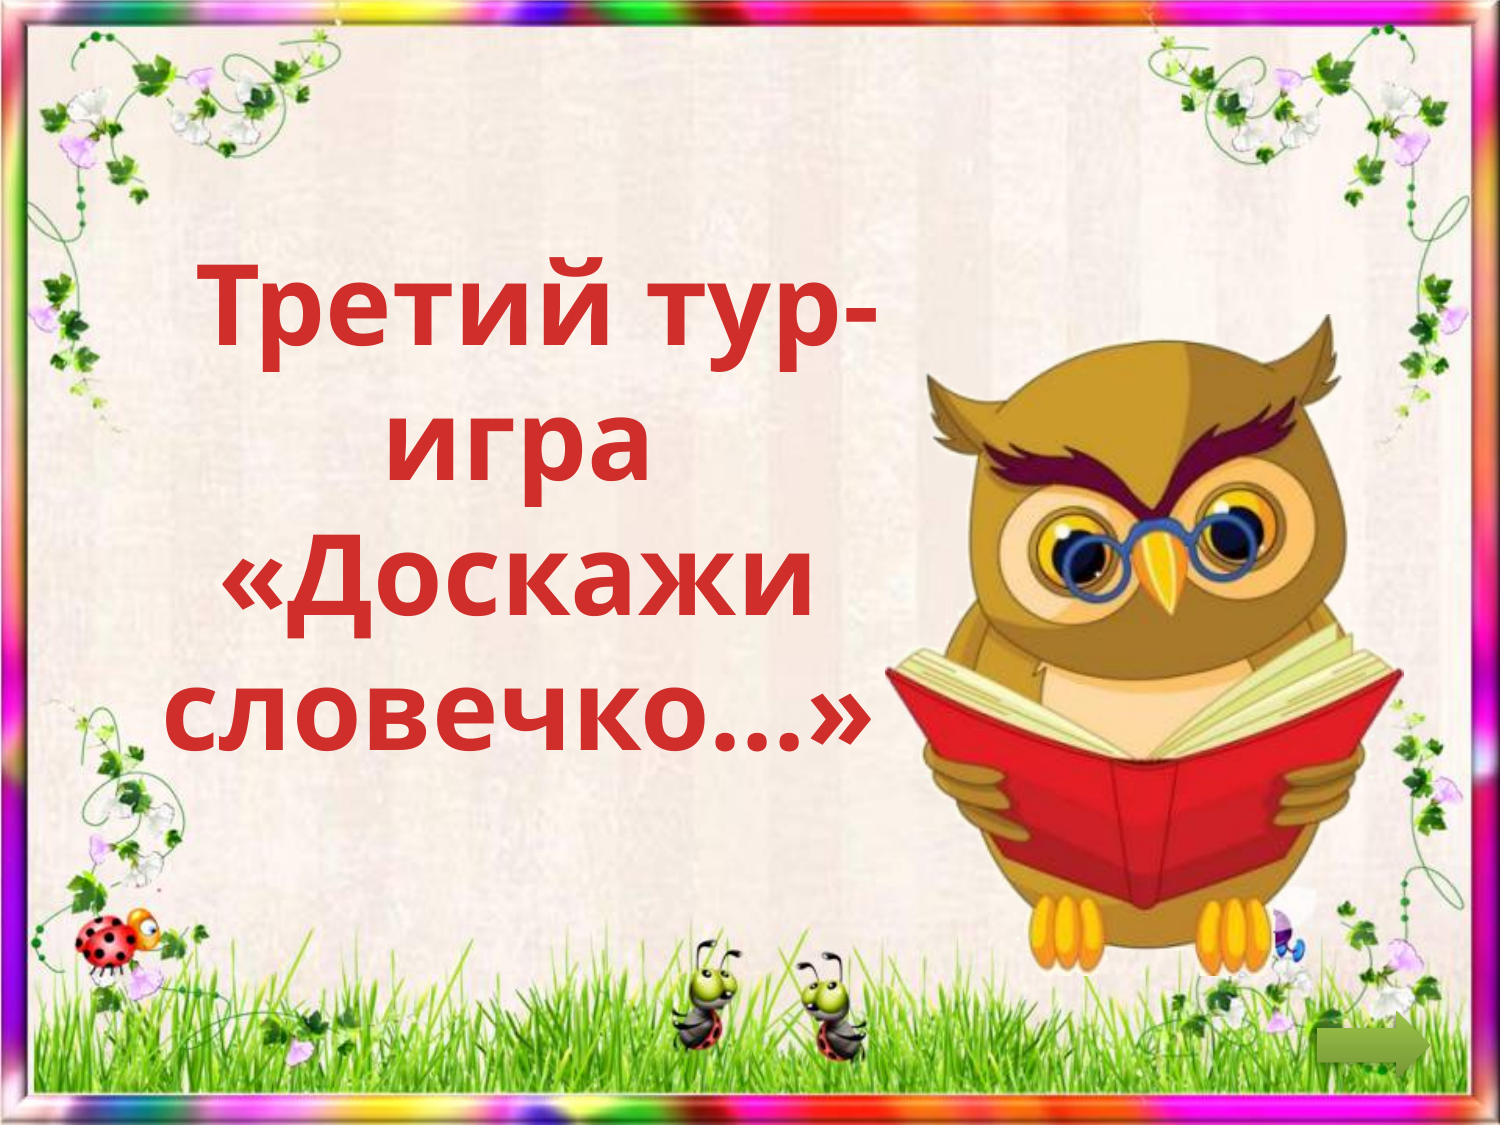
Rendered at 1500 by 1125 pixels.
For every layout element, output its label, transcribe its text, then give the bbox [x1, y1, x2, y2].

text_box Третий тур-игра «Доскажи словечко…» [112, 225, 925, 781]
picture [0, 0, 1500, 1125]
text_box [1316, 1011, 1431, 1079]
